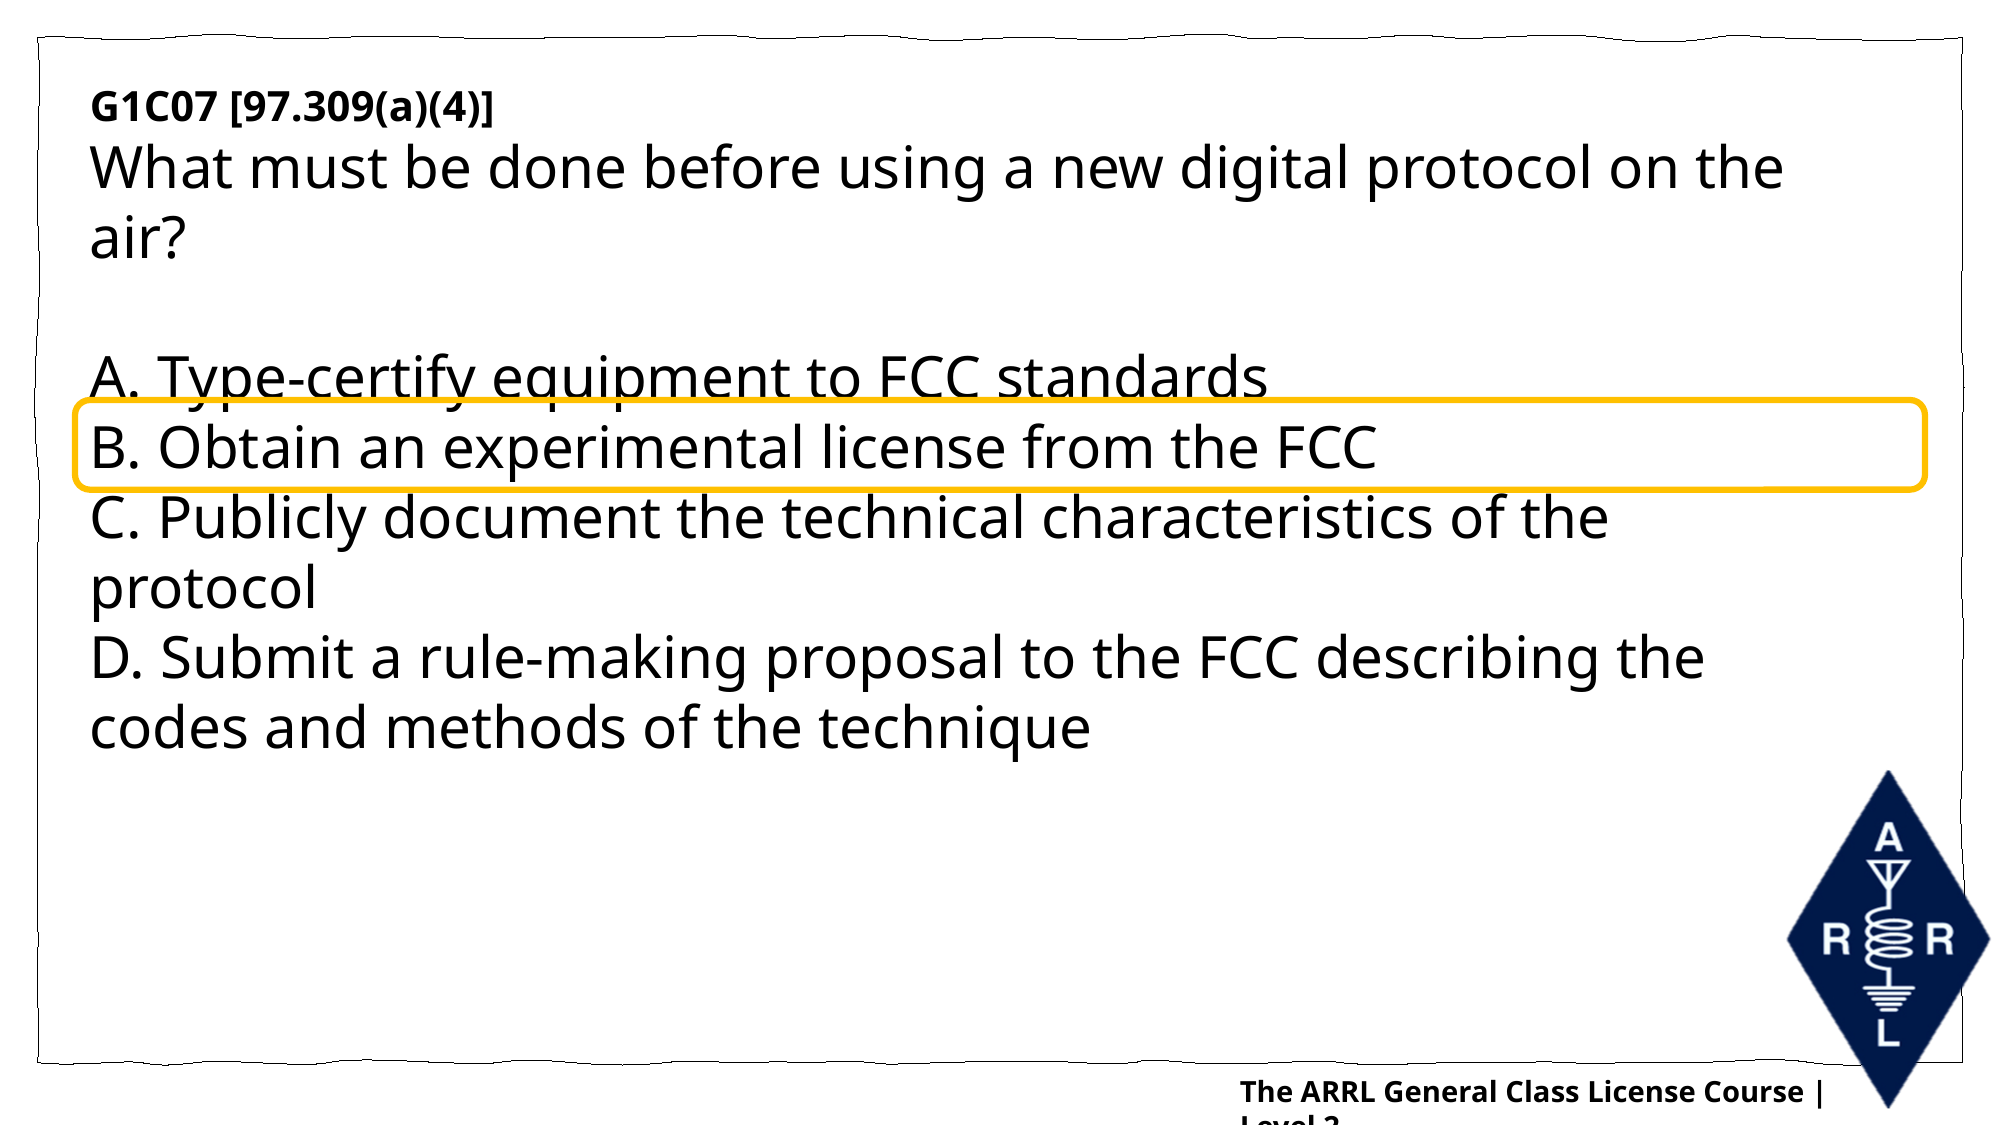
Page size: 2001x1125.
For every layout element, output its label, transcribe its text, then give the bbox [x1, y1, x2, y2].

text_box [73, 398, 1927, 491]
text_box G1C07 [97.309(a)(4)] What must be done before using a new digital protocol on the air? A. Type-certify equipment to FCC standards B. Obtain an experimental license from the FCC C. Publicly document the technical characteristics of the protocol D. Submit a rule-making proposal to the FCC describing the codes and methods of the technique [75, 72, 1850, 407]
picture [1773, 752, 1999, 1125]
text_box G1C07 [97.309(a)(4)] What must be done before using a new digital protocol on the air? A. Type-certify equipment to FCC standards B. Obtain an experimental license from the FCC C. Publicly document the technical characteristics of the protocol D. Submit a rule-making proposal to the FCC describing the codes and methods of the technique [75, 483, 1850, 768]
